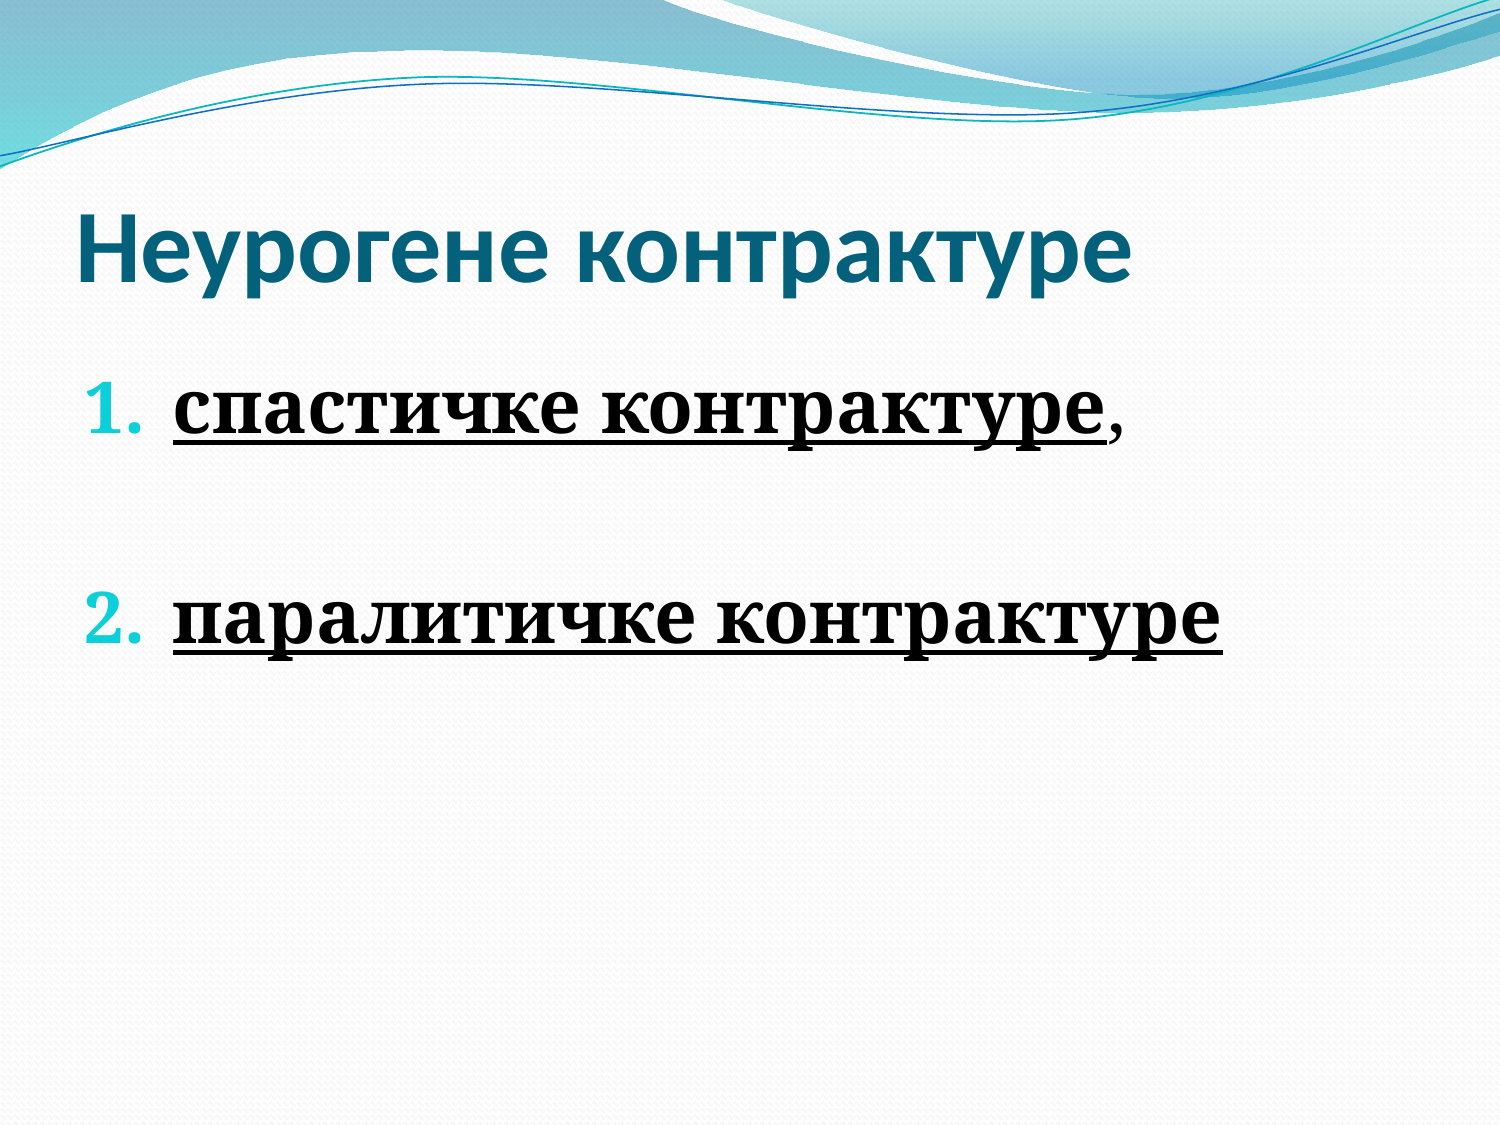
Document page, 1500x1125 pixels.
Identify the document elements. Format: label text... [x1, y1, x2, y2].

list спастичке контрактуре, паралитичке контрактуре [70, 351, 1421, 773]
title Неурогене контрактуре [75, 115, 1425, 303]
